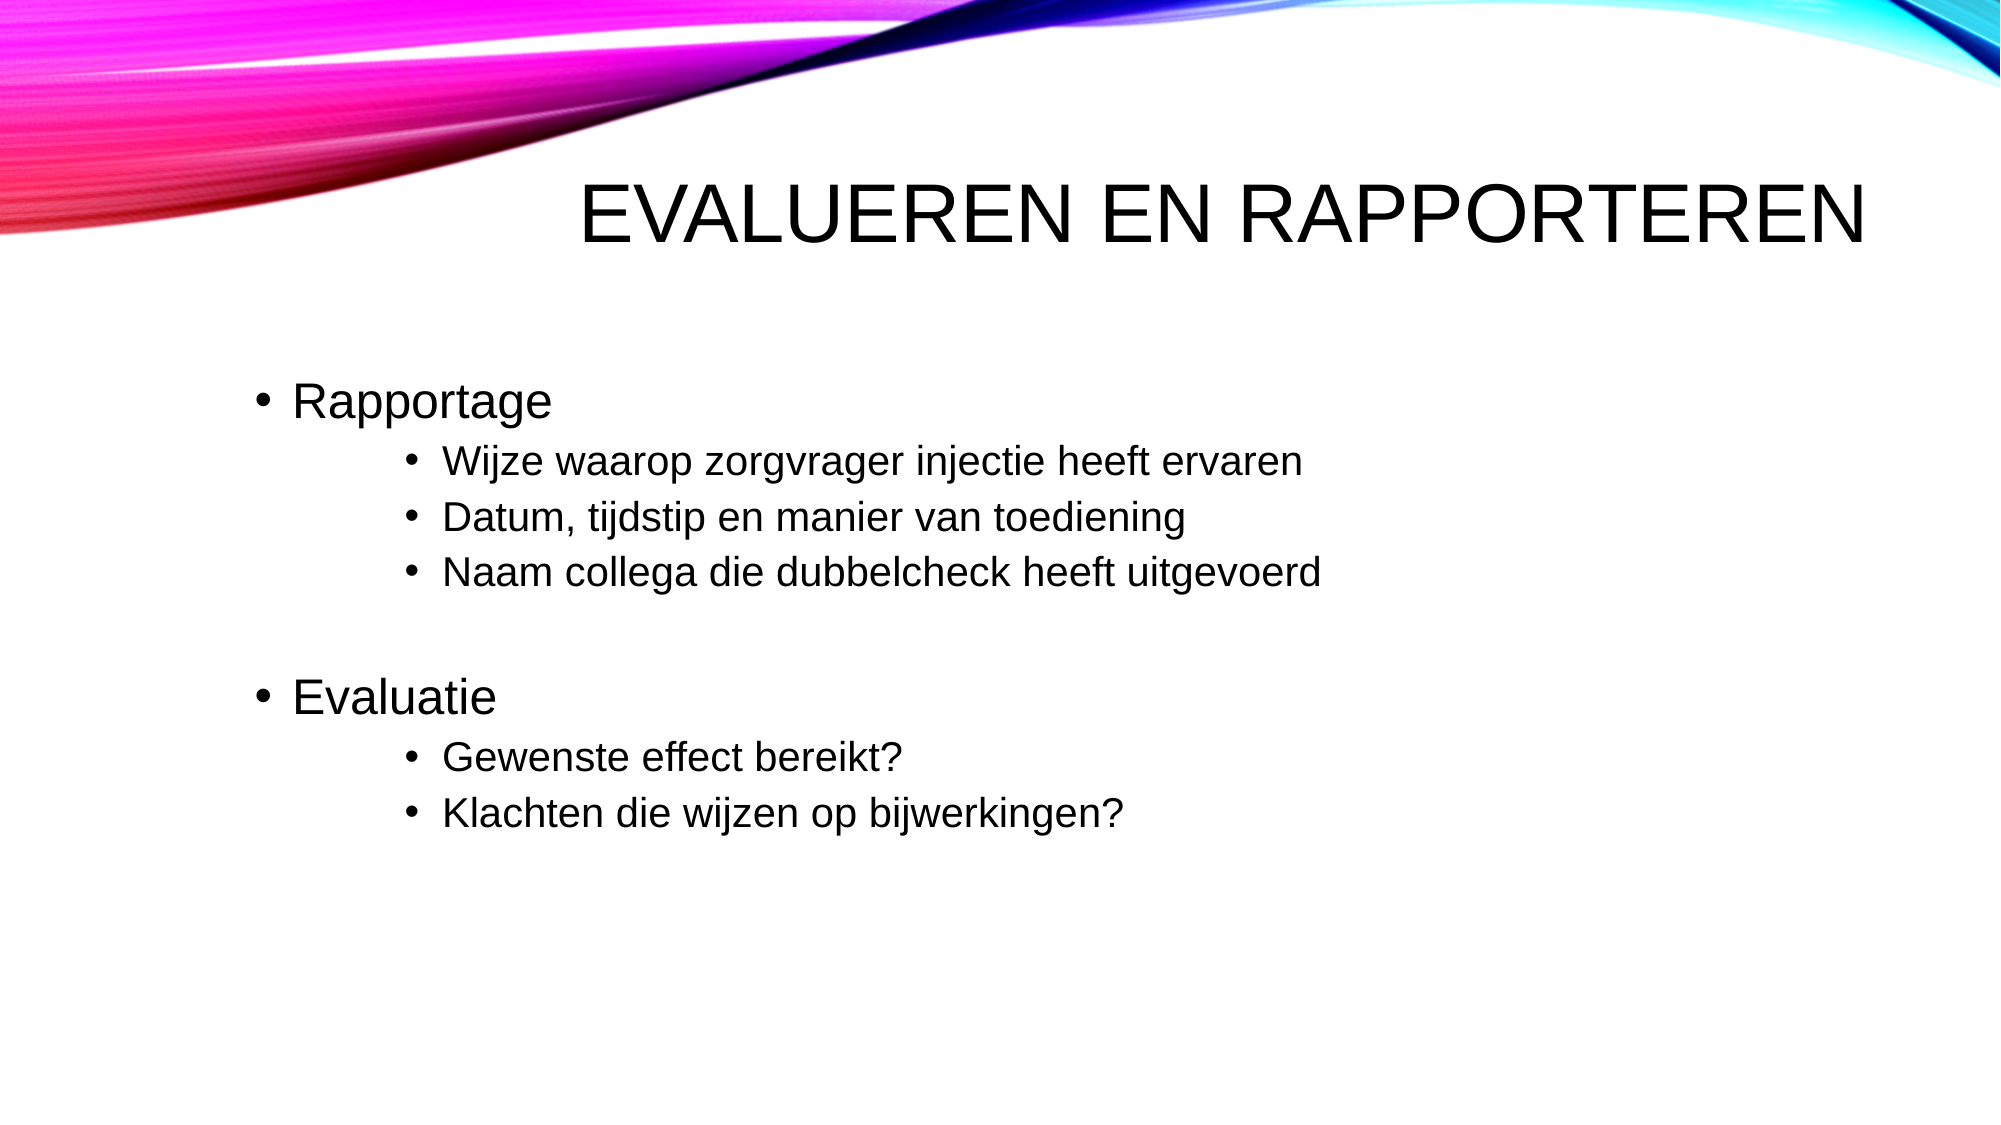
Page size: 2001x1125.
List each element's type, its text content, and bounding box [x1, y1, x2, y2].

list Rapportage Wijze waarop zorgvrager injectie heeft ervaren Datum, tijdstip en manier van toediening Naam collega die dubbelcheck heeft uitgevoerd Evaluatie Gewenste effect bereikt? Klachten die wijzen op bijwerkingen? [239, 291, 1590, 1035]
picture [0, 0, 2000, 237]
picture [1890, 0, 2000, 75]
picture [1910, 0, 2000, 45]
title Evalueren en Rapporteren [534, 106, 1885, 326]
